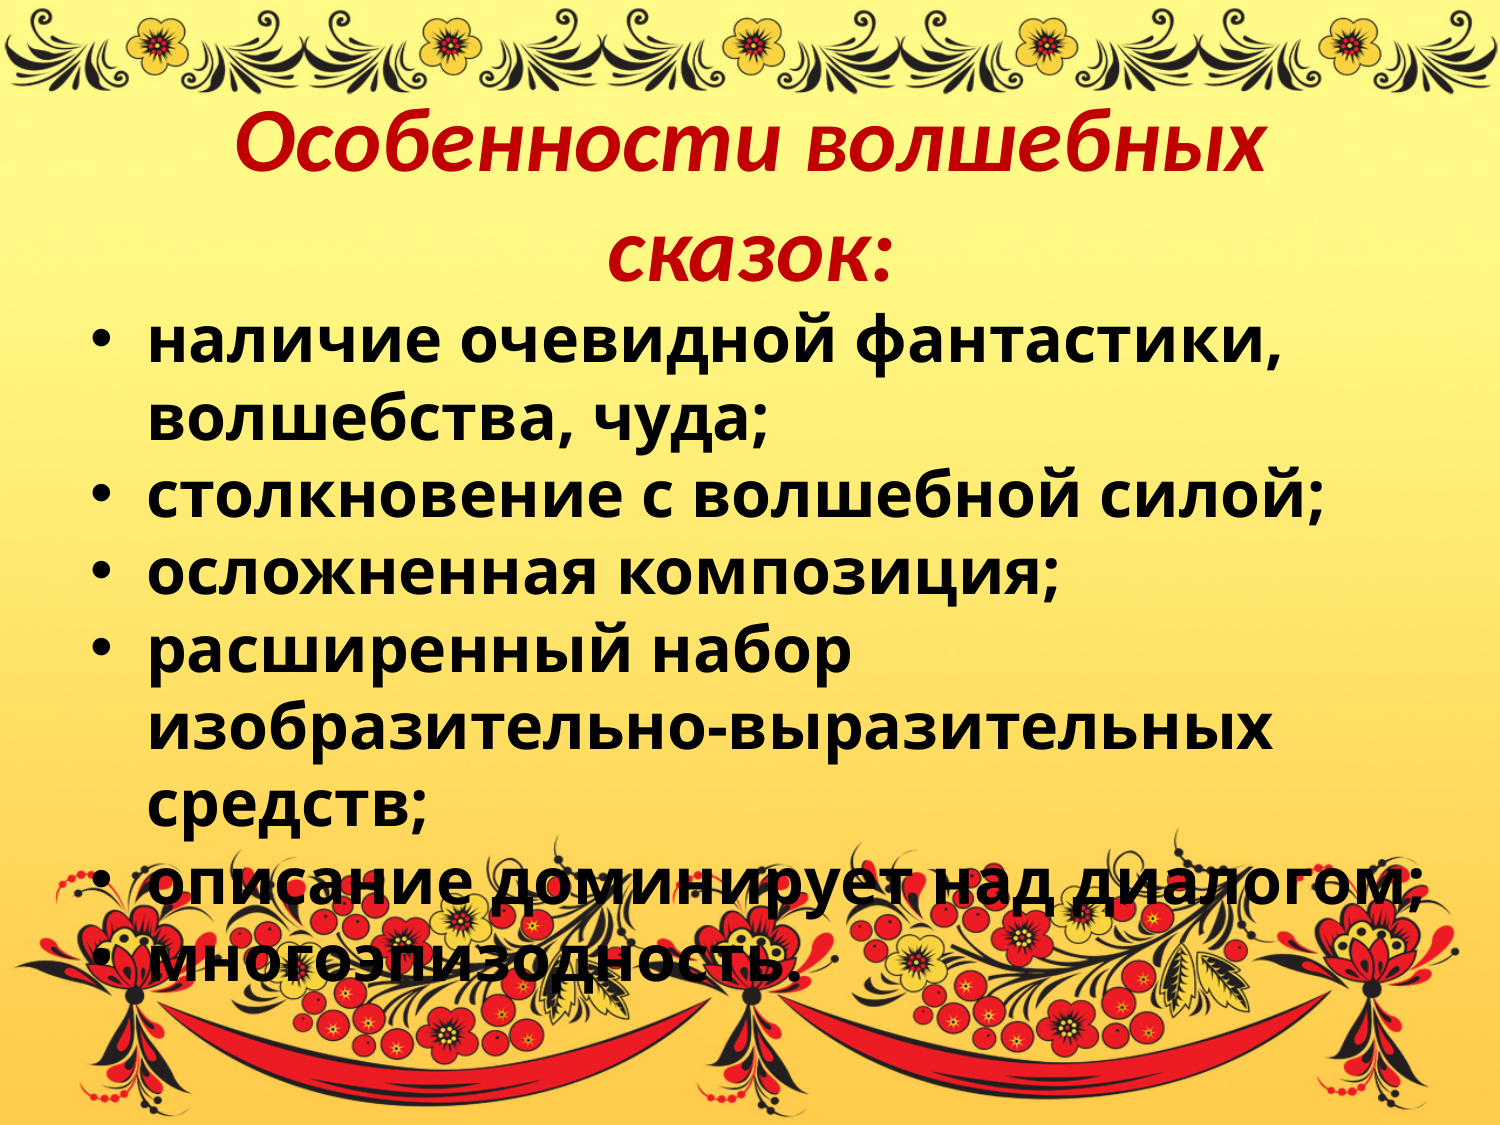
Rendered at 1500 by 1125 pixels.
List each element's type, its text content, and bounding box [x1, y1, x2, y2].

list наличие очевидной фантастики, волшебства, чуда; столкновение с волшебной силой; осложненная композиция; расширенный набор изобразительно-выразительных средств; описание доминирует над диалогом; многоэпизодность. [75, 290, 1459, 1005]
title Особенности волшебных сказок: [76, 113, 1427, 266]
picture [0, 0, 1500, 1125]
